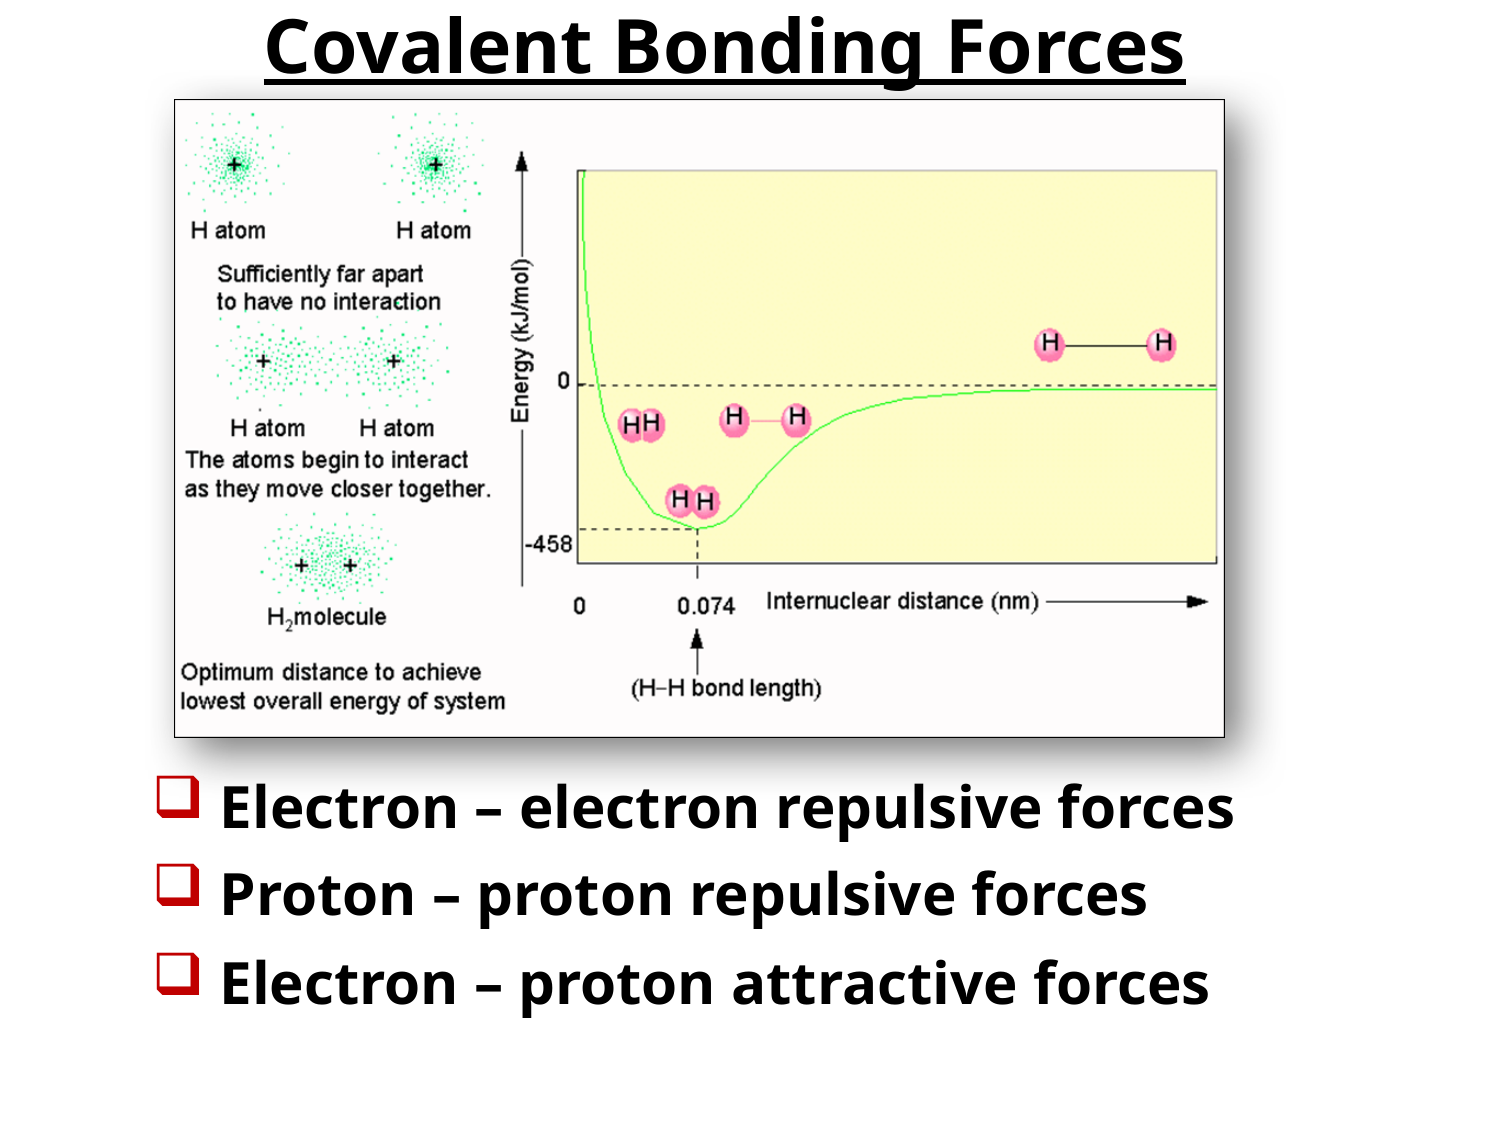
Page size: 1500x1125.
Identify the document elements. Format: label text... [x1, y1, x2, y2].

text_box Proton – proton repulsive forces [137, 849, 1225, 935]
text_box Covalent Bonding Forces [124, 0, 1325, 88]
picture [174, 99, 1226, 739]
text_box Electron – proton attractive forces [137, 939, 1425, 1024]
text_box Electron – electron repulsive forces [137, 762, 1375, 848]
